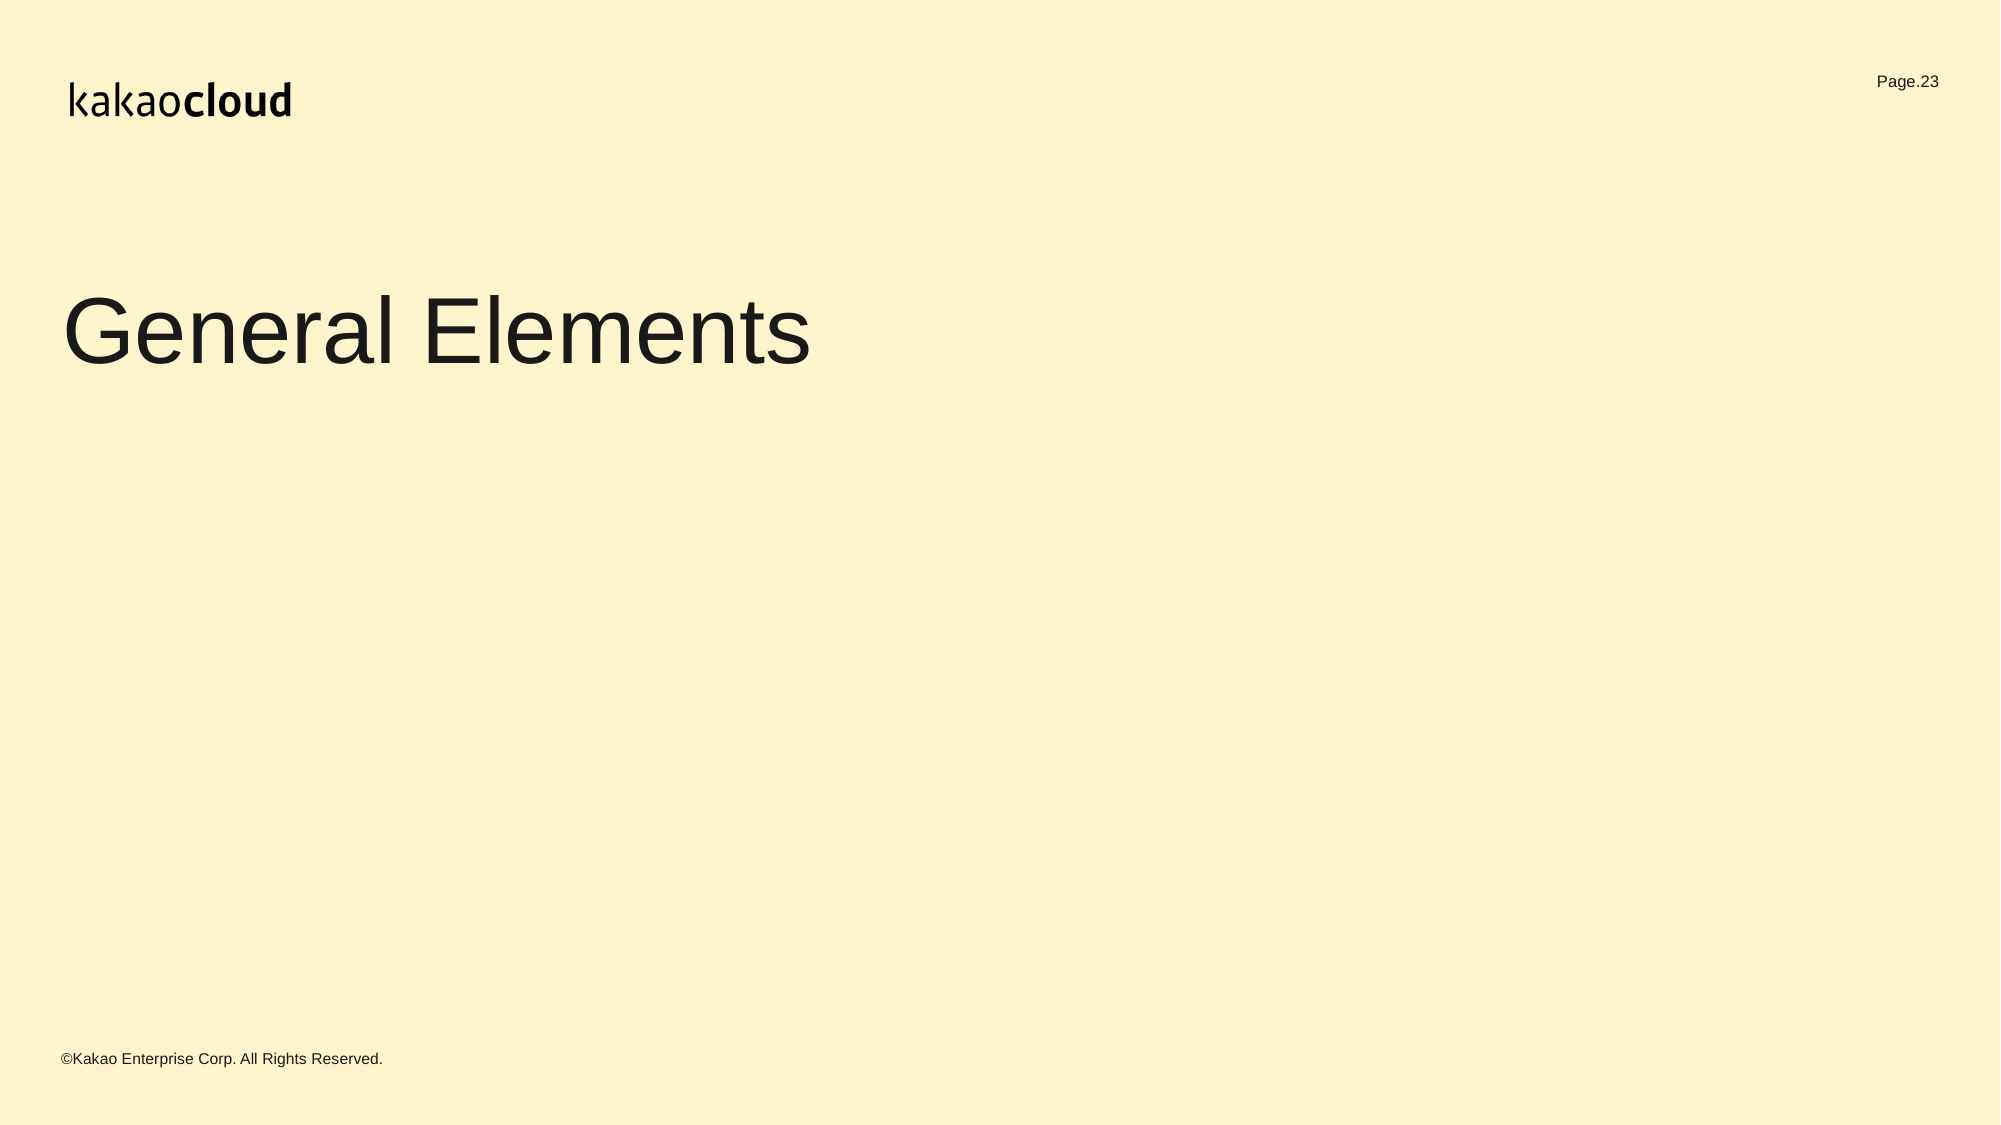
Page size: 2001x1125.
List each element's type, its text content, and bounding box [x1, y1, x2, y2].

title General Elements [62, 258, 1788, 858]
picture [61, 71, 299, 129]
